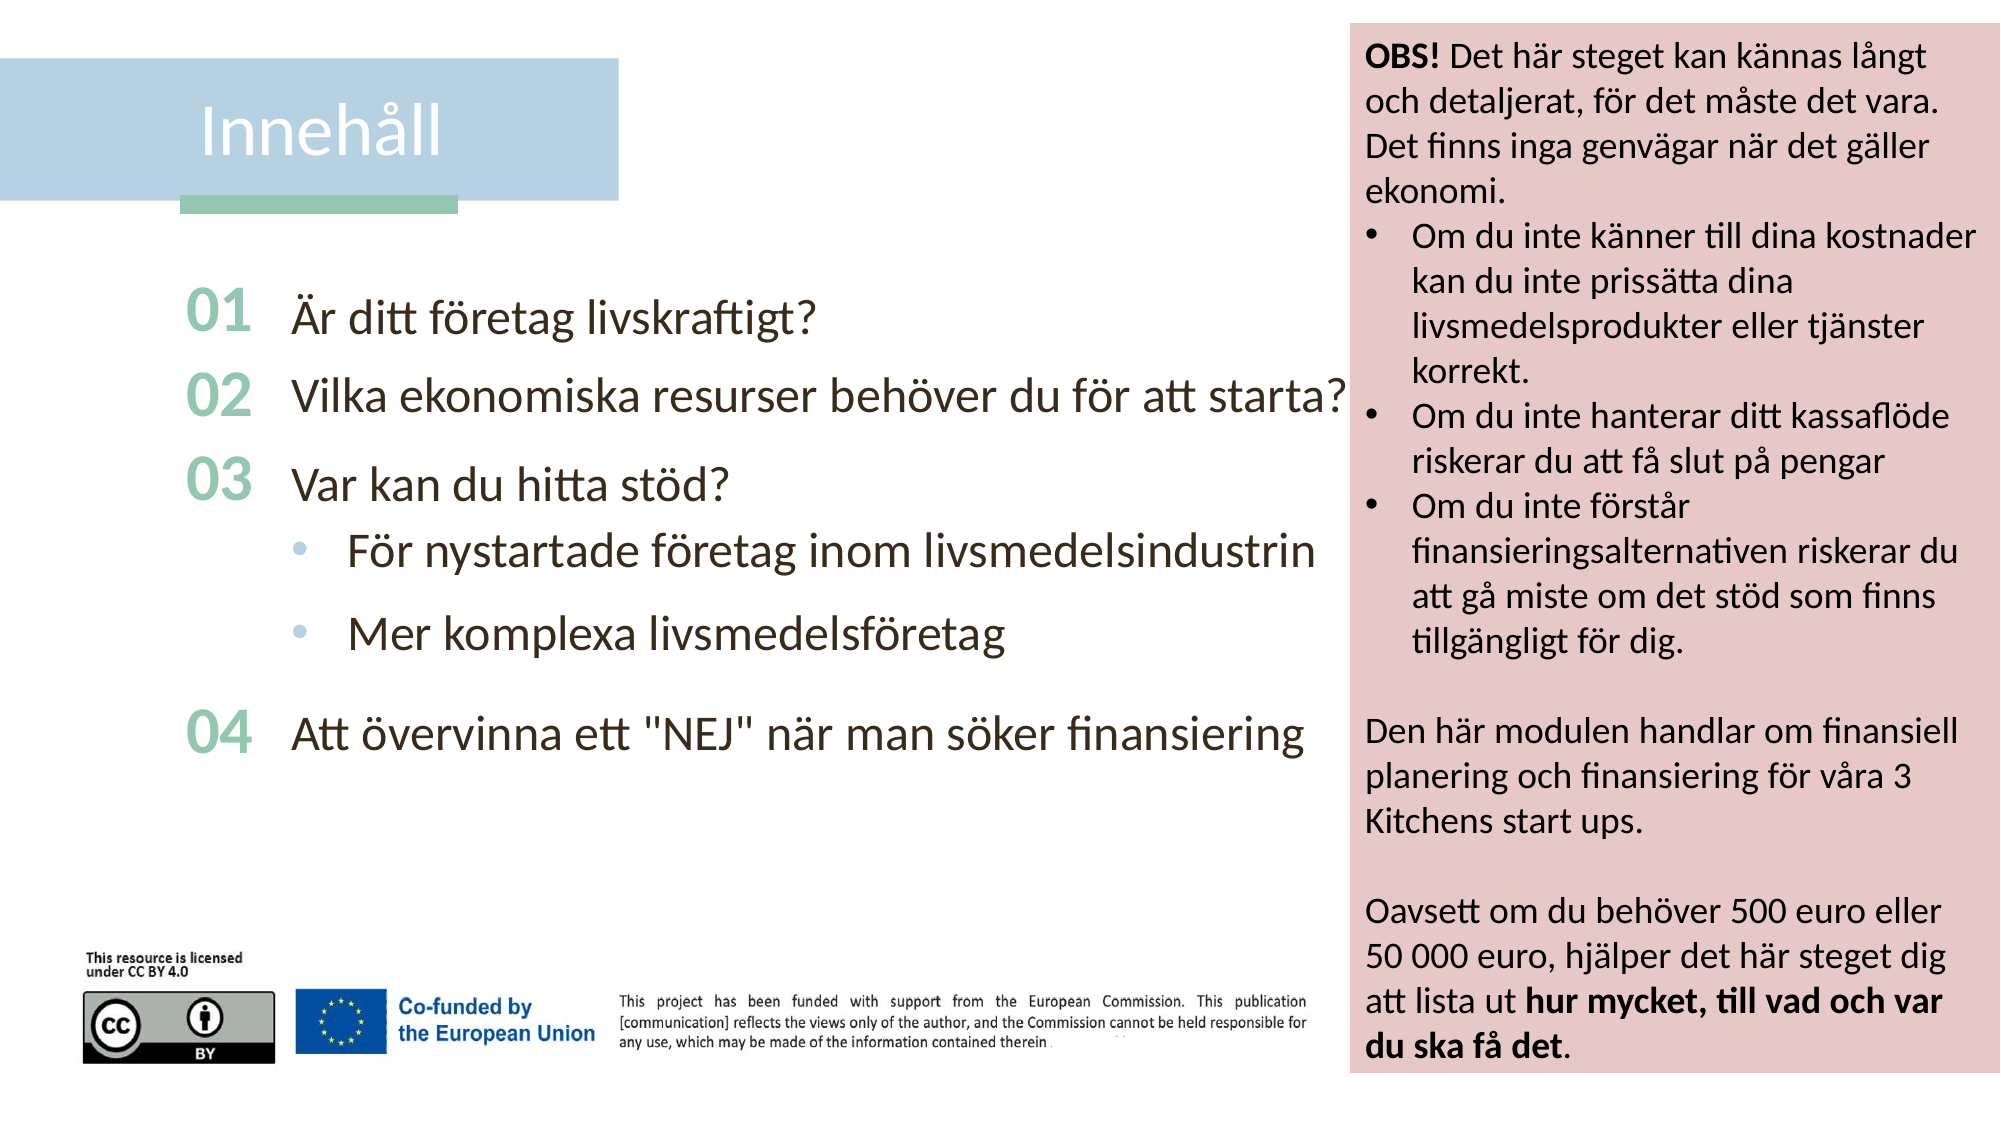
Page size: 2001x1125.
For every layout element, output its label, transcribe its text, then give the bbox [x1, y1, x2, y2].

text_box Att starta ett företag representerar en betydande möjlighet för kvinnliga migranter eller flyktingar. Det är dock känt att kvinnor fortfarande förlitar sig på personliga besparingar som sin huvudsakliga källa till företagsfinansiering. Så detta kan vara särskilt svårt när man återuppbygger ett liv i ett nytt land. För alla kvinnor, oavsett bakgrund, finns det en rädsla för att de ska bli avvisade eller möta svårigheter när de försöker få företagskredit och finansiering. [89, 918, 1868, 1096]
picture [58, 922, 1316, 1074]
list Var kan du hitta stöd? [276, 453, 1349, 517]
list Är ditt företag livskraftigt? [276, 284, 1349, 353]
list Innehåll [184, 72, 593, 191]
text_box 04 [171, 704, 286, 761]
text_box OBS! Det här steget kan kännas långt och detaljerat, för det måste det vara. Det finns inga genvägar när det gäller ekonomi. Om du inte känner till dina kostnader kan du inte prissätta dina livsmedelsprodukter eller tjänster korrekt. Om du inte hanterar ditt kassaflöde riskerar du att få slut på pengar Om du inte förstår finansieringsalternativen riskerar du att gå miste om det stöd som finns tillgängligt för dig. Den här modulen handlar om finansiell planering och finansiering för våra 3 Kitchens start ups. Oavsett om du behöver 500 euro eller 50 000 euro, hjälper det här steget dig att lista ut hur mycket, till vad och var du ska få det. [1349, 23, 2000, 1073]
list 03 [171, 451, 286, 507]
text_box Att övervinna ett "NEJ" när man söker finansiering [276, 706, 1349, 763]
list 01 [171, 282, 286, 338]
list För nystartade företag inom livsmedelsindustrin [276, 550, 1349, 606]
text_box Mer komplexa livsmedelsföretag [276, 606, 1349, 663]
list 02 [171, 366, 286, 423]
list Vilka ekonomiska resurser behöver du för att starta? [276, 368, 1349, 425]
